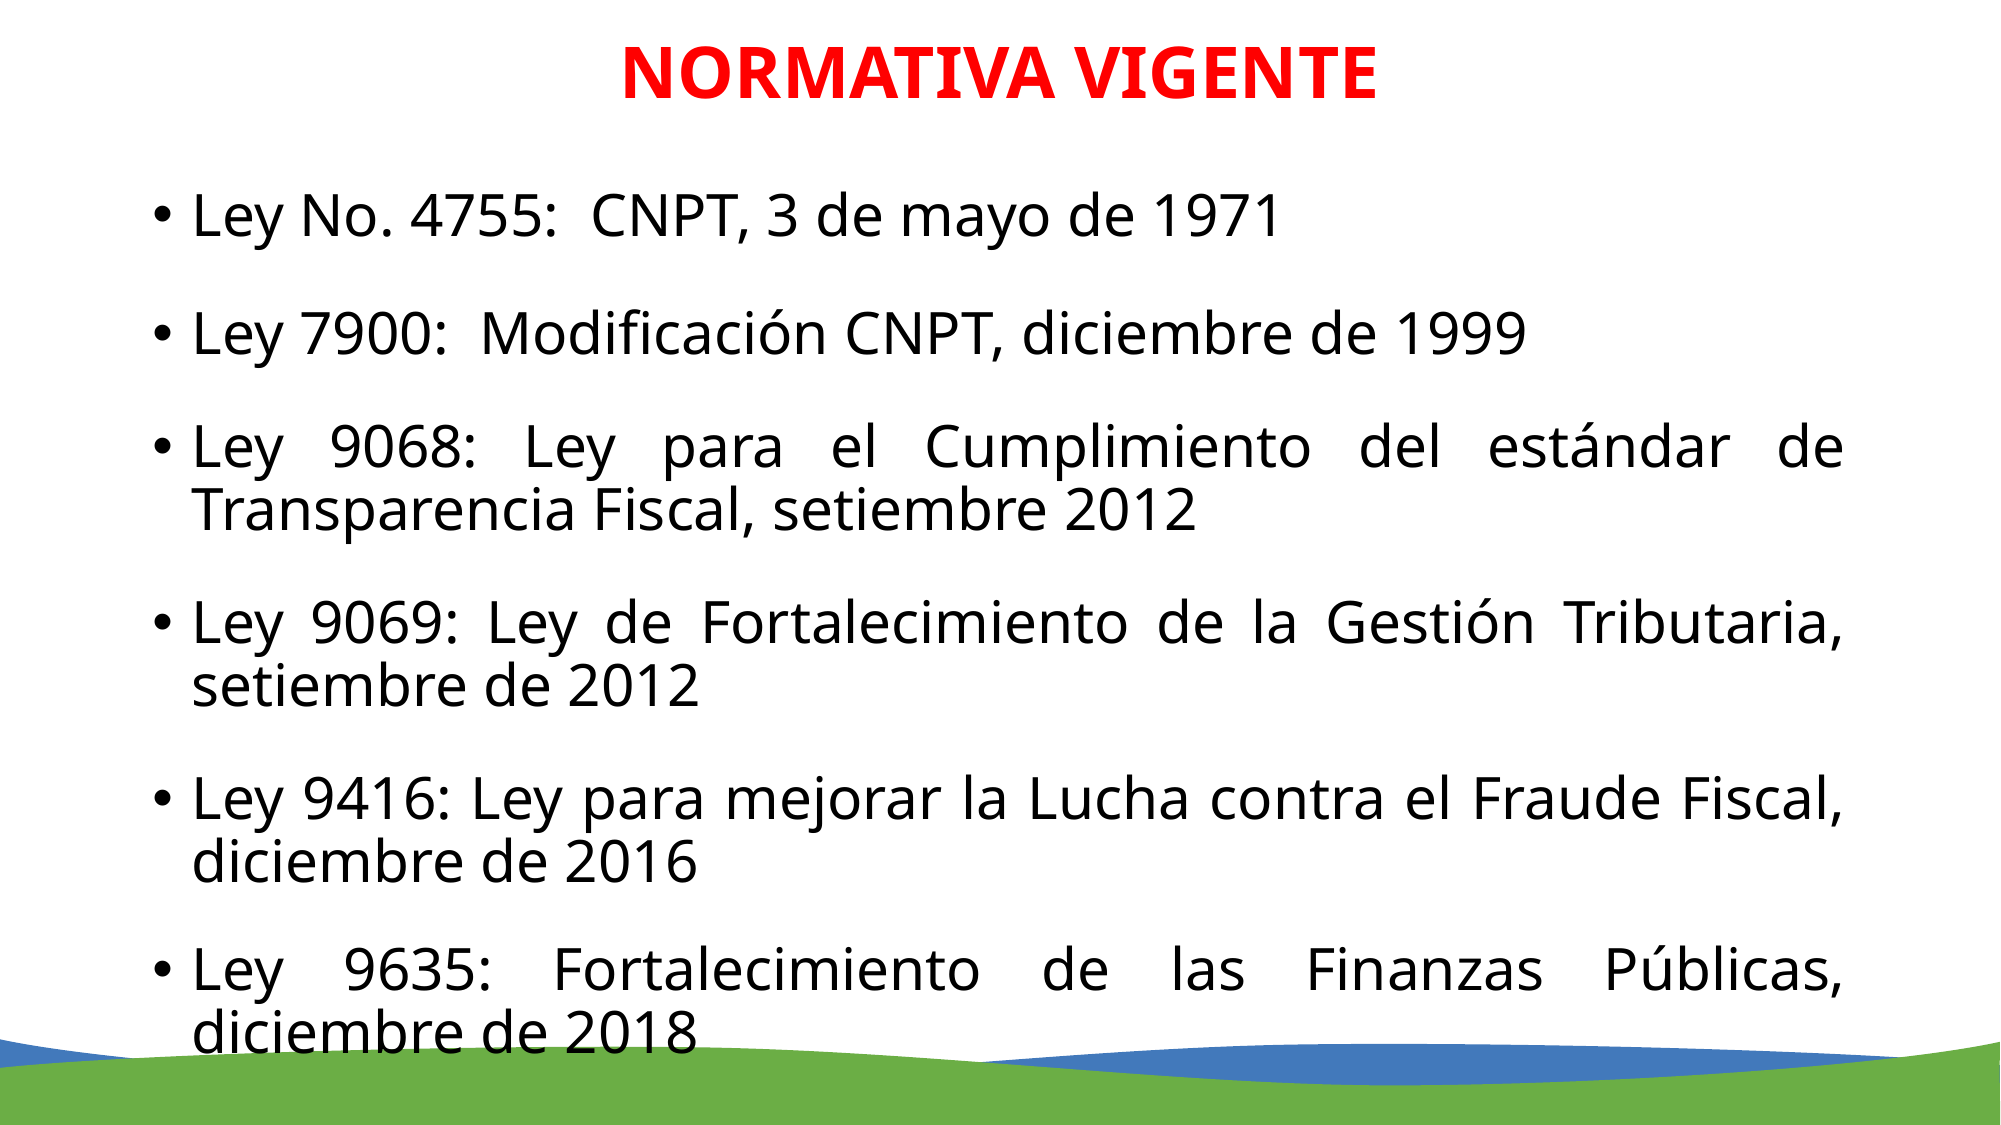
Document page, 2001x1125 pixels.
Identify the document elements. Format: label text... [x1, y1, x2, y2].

title NORMATIVA VIGENTE [137, 29, 1863, 123]
list Ley No. 4755: CNPT, 3 de mayo de 1971 Ley 7900: Modificación CNPT, diciembre de 1999 Ley 9068: Ley para el Cumplimiento del estándar de Transparencia Fiscal, setiembre 2012 Ley 9069: Ley de Fortalecimiento de la Gestión Tributaria, setiembre de 2012 Ley 9416: Ley para mejorar la Lucha contra el Fraude Fiscal, diciembre de 2016 Ley 9635: Fortalecimiento de las Finanzas Públicas, diciembre de 2018 [137, 178, 1863, 1079]
